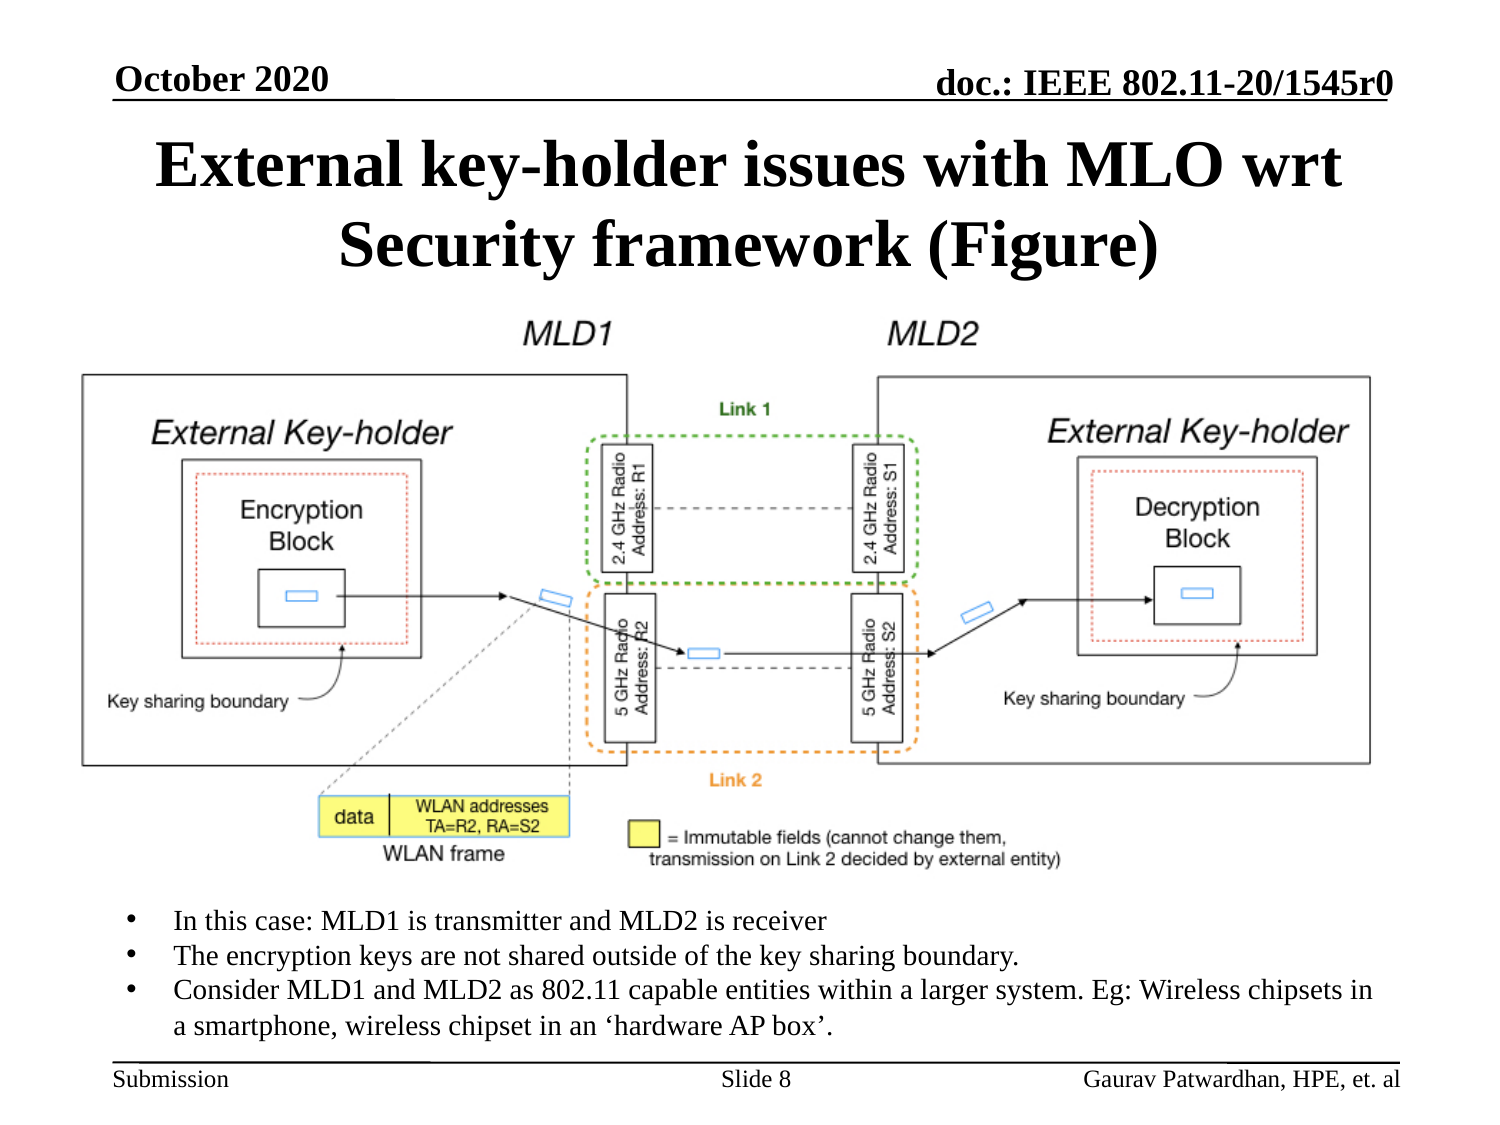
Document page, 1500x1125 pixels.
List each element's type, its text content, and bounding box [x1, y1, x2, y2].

title External key-holder issues with MLO wrt Security framework (Figure) [112, 112, 1388, 288]
picture [62, 304, 1401, 884]
text_box In this case: MLD1 is transmitter and MLD2 is receiver The encryption keys are not shared outside of the key sharing boundary. Consider MLD1 and MLD2 as 802.11 capable entities within a larger system. Eg: Wireless chipsets in a smartphone, wireless chipset in an ‘hardware AP box’. [111, 893, 1401, 1049]
slide_number Slide 8 [712, 1061, 800, 1123]
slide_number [114, 54, 423, 100]
footer Gaurav Patwardhan, HPE, et. al [878, 1061, 1402, 1093]
